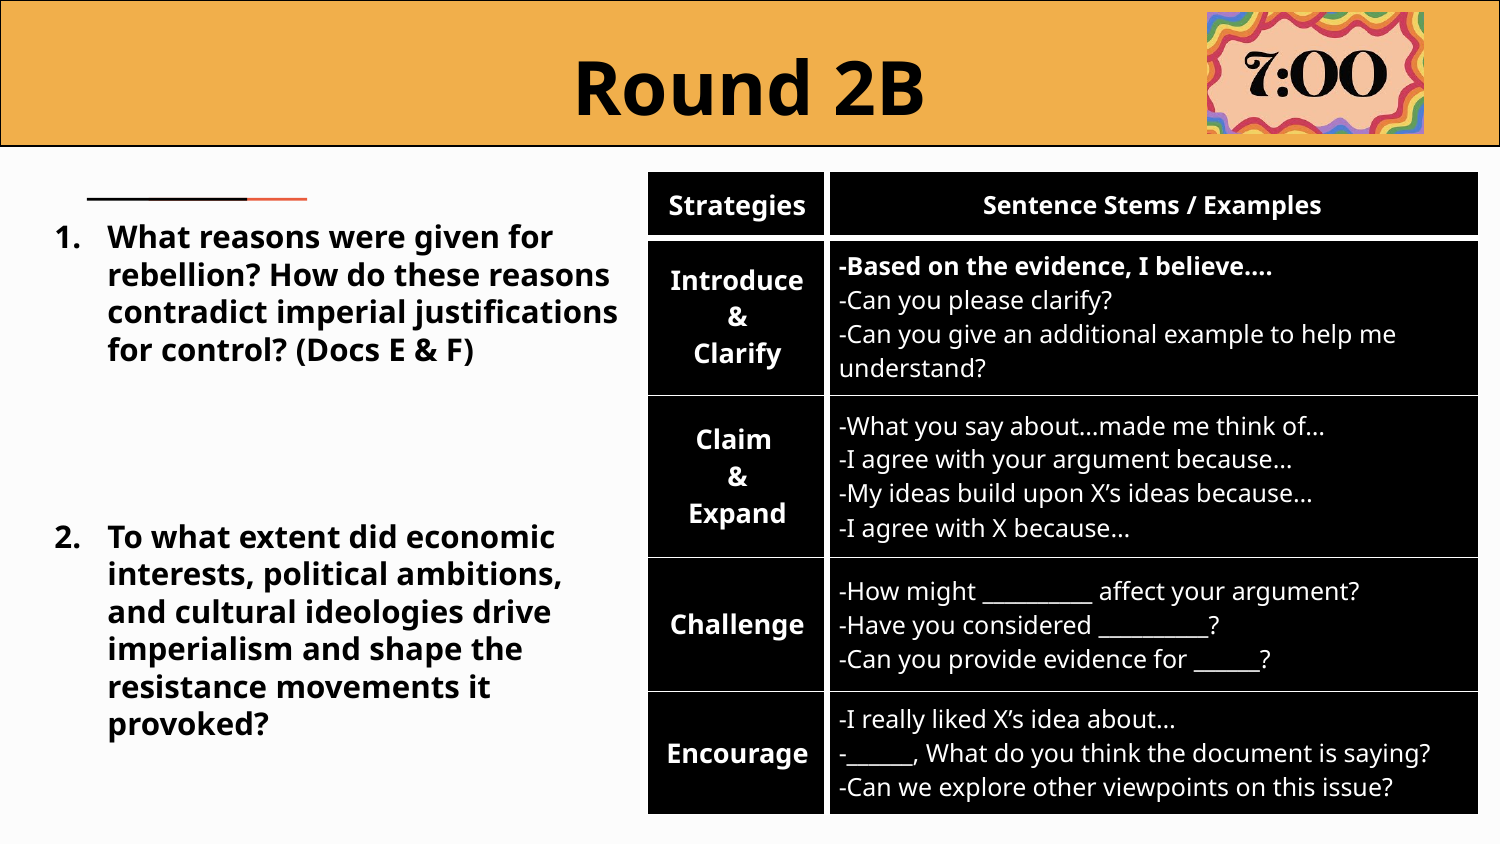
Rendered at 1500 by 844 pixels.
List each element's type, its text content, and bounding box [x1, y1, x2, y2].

table_cell Claim & Expand [648, 396, 824, 557]
text_box Round 2B [45, 24, 1455, 147]
table_cell -What you say about…made me think of… -I agree with your argument because… -My ideas build upon X’s ideas because… -I agree with X because… [830, 396, 1478, 557]
table_cell Encourage [648, 692, 824, 814]
table_cell -How might __________ affect your argument? -Have you considered __________? -Can you provide evidence for ______? [830, 558, 1478, 691]
table_cell Introduce & Clarify [648, 241, 824, 395]
table_cell -I really liked X’s idea about… -______, What do you think the document is saying? -Can we explore other viewpoints on this issue? [830, 692, 1478, 814]
text_box [0, 0, 1500, 146]
slide_number ‹#› [1371, 815, 1462, 825]
table_cell Challenge [648, 558, 824, 691]
text_box What reasons were given for rebellion? How do these reasons contradict imperial justifications for control? (Docs E & F) To what extent did economic interests, political ambitions, and cultural ideologies drive imperialism and shape the resistance movements it provoked? [17, 202, 638, 753]
table_cell -Based on the evidence, I believe…. -Can you please clarify? -Can you give an additional example to help me understand? [830, 241, 1478, 395]
picture [1206, 11, 1424, 135]
table_header Sentence Stems / Examples [830, 172, 1478, 235]
table_header Strategies [648, 172, 824, 235]
